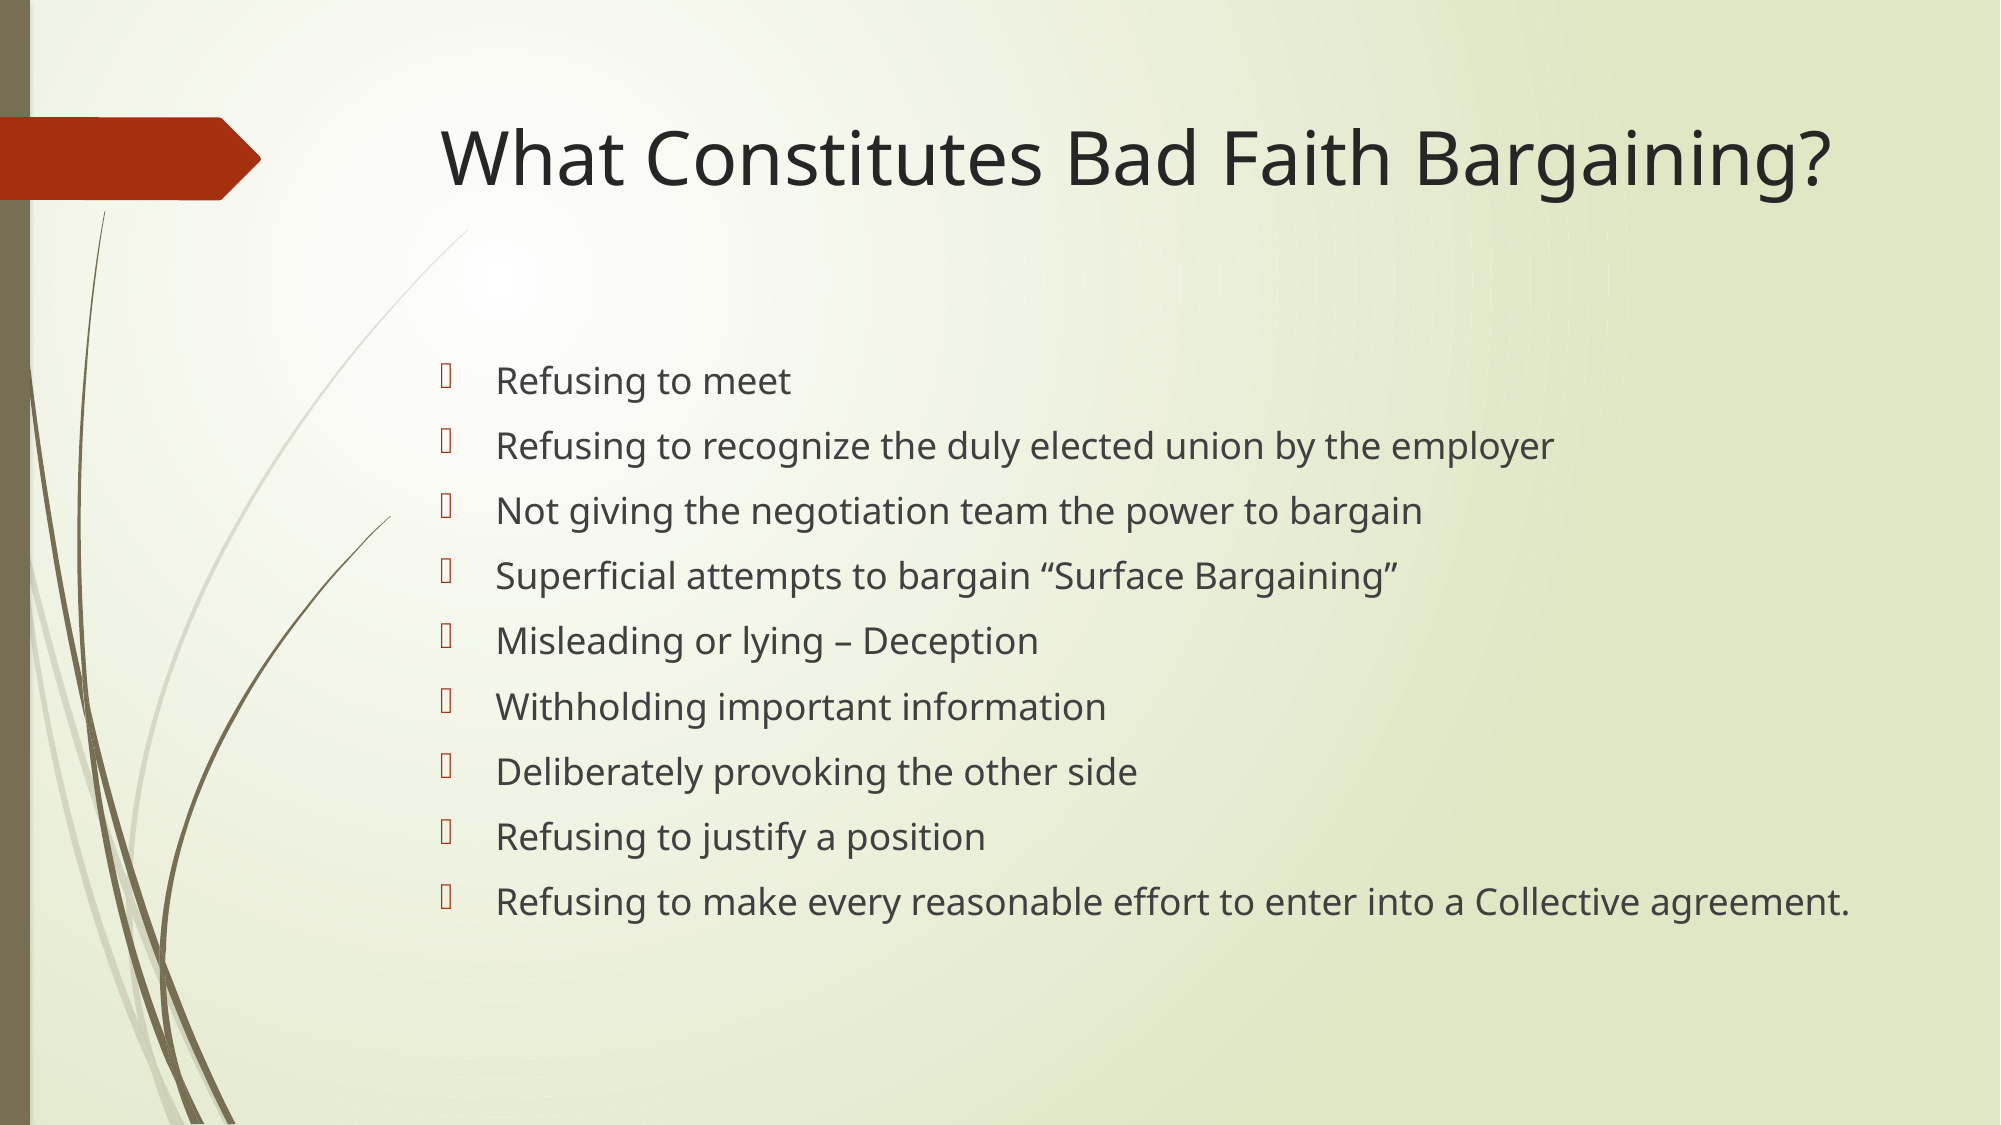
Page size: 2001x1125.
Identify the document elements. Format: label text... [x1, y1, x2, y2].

list Refusing to meet Refusing to recognize the duly elected union by the employer Not giving the negotiation team the power to bargain Superficial attempts to bargain “Surface Bargaining” Misleading or lying – Deception Withholding important information Deliberately provoking the other side Refusing to justify a position Refusing to make every reasonable effort to enter into a Collective agreement. [424, 350, 1888, 970]
title What Constitutes Bad Faith Bargaining? [425, 102, 1888, 313]
